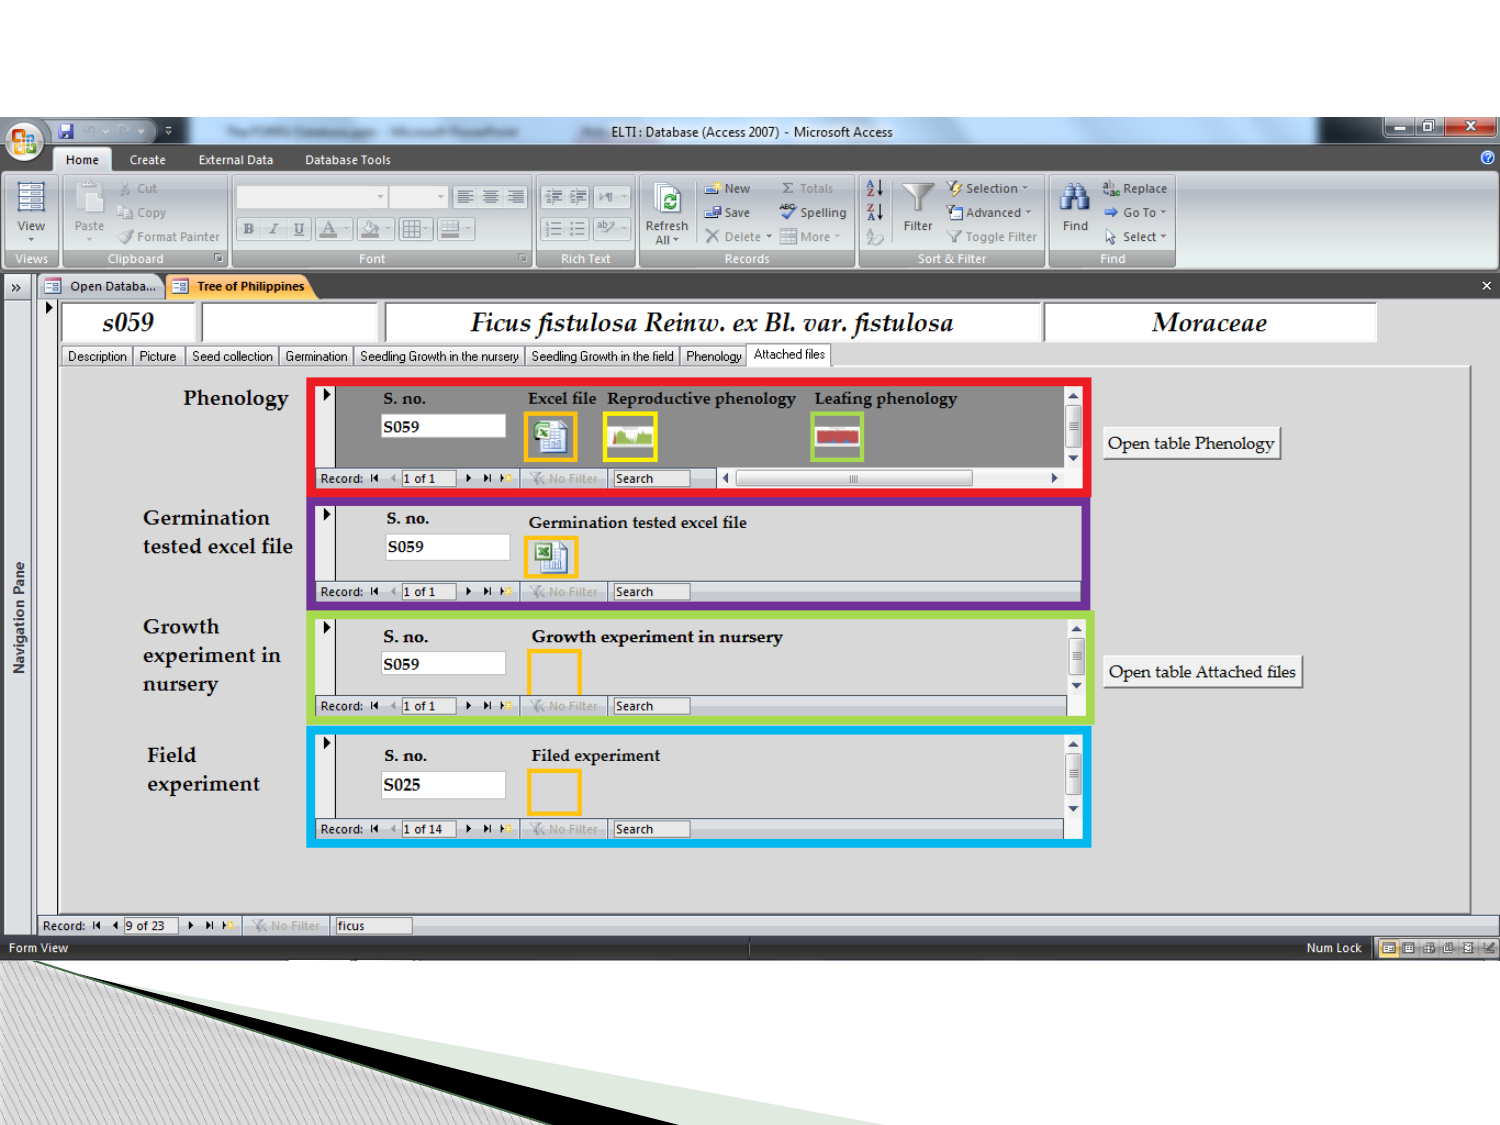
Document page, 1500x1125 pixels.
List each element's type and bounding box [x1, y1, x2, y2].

picture [0, 116, 1500, 961]
